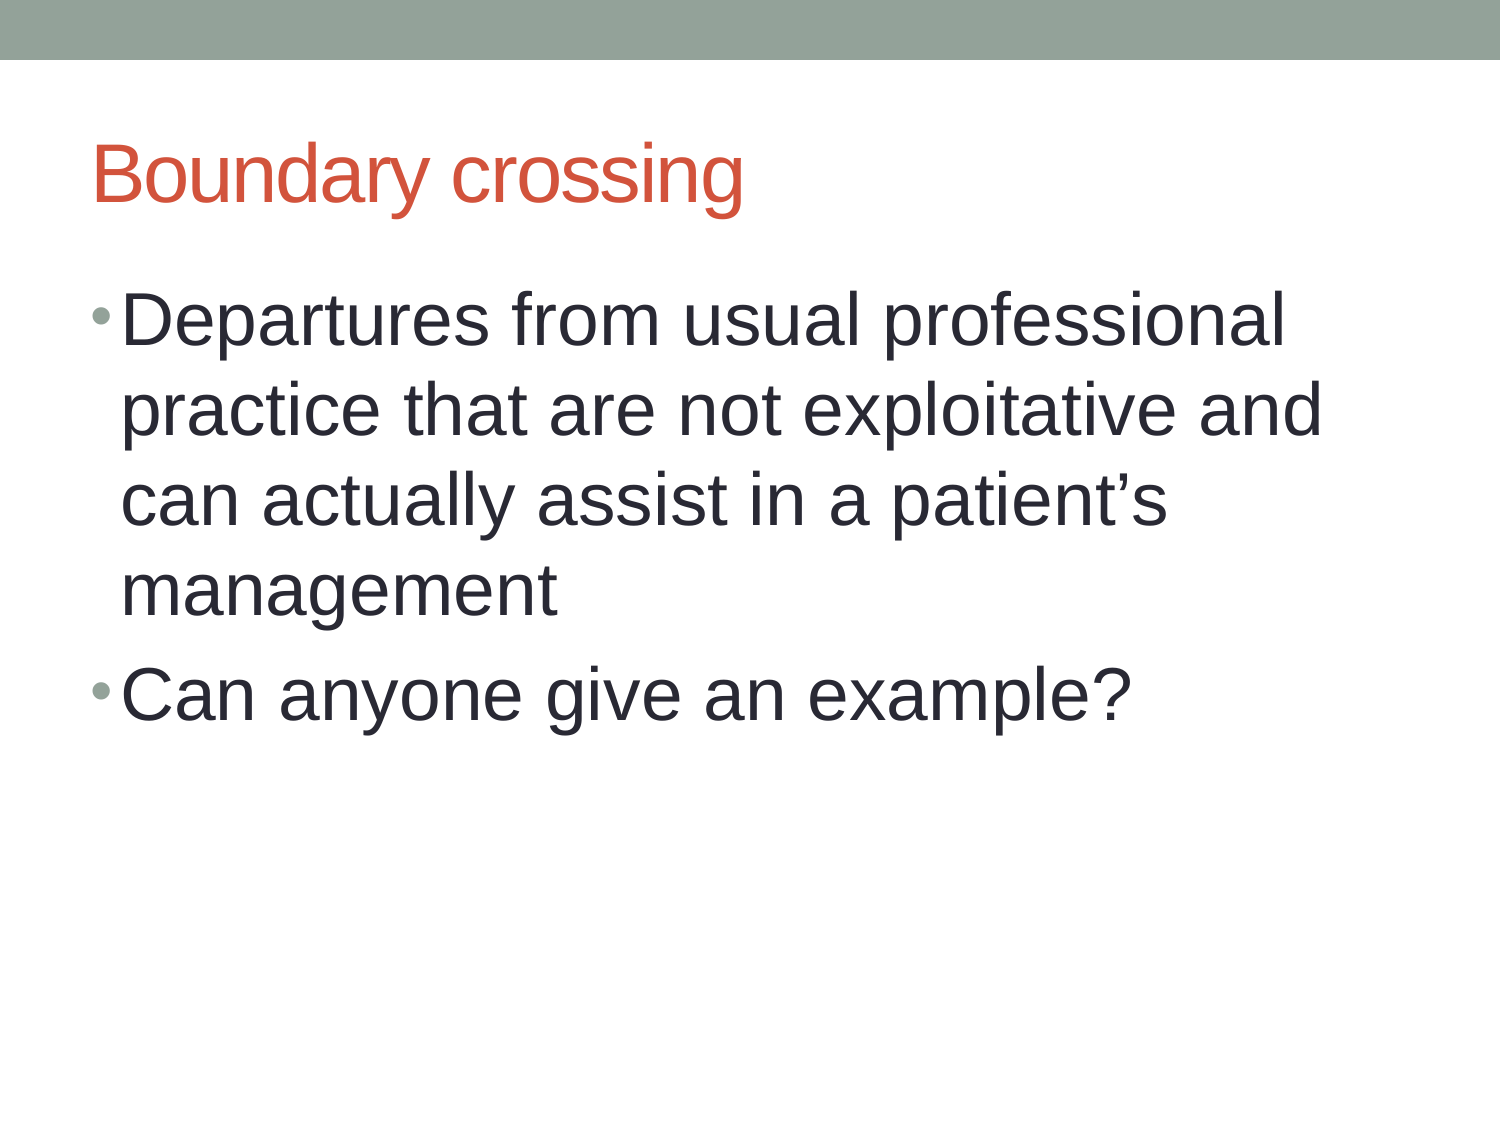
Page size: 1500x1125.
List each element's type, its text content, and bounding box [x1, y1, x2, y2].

list Departures from usual professional practice that are not exploitative and can actually assist in a patient’s management Can anyone give an example? [75, 262, 1425, 1063]
title Boundary crossing [75, 87, 1425, 250]
